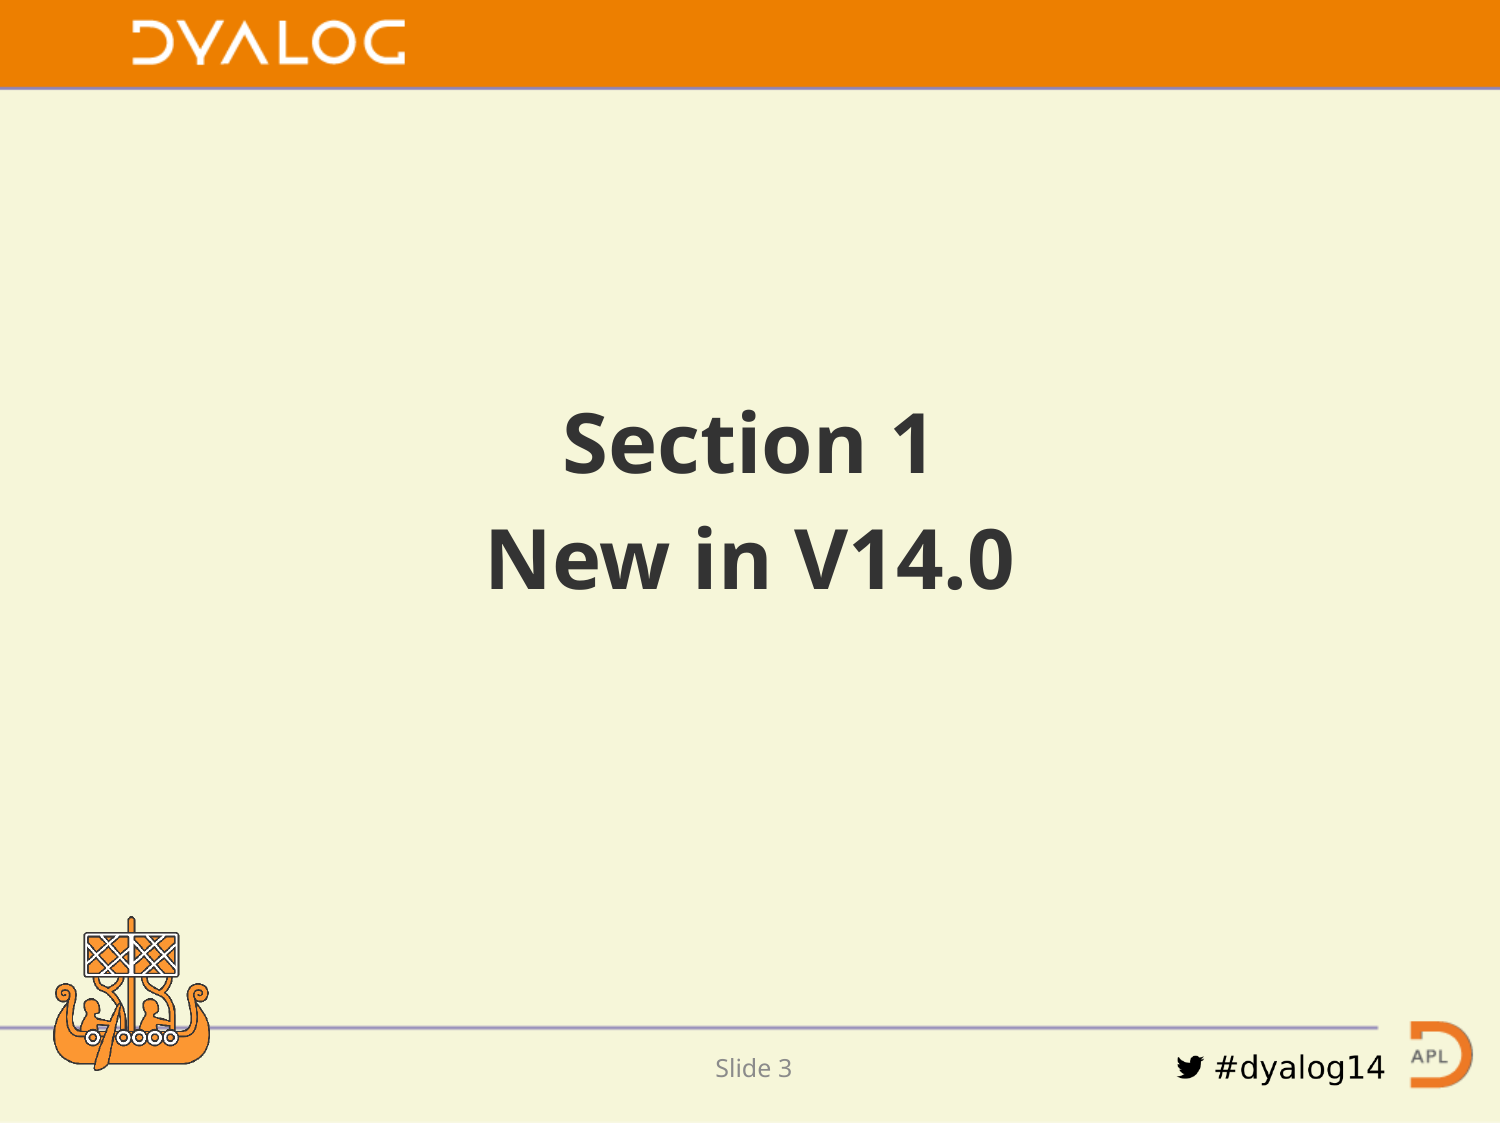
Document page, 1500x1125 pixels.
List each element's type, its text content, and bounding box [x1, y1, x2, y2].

list Section 1 New in V14.0 [123, 149, 1376, 917]
picture [0, 0, 1500, 1123]
slide_number Slide 2 [585, 1039, 923, 1100]
